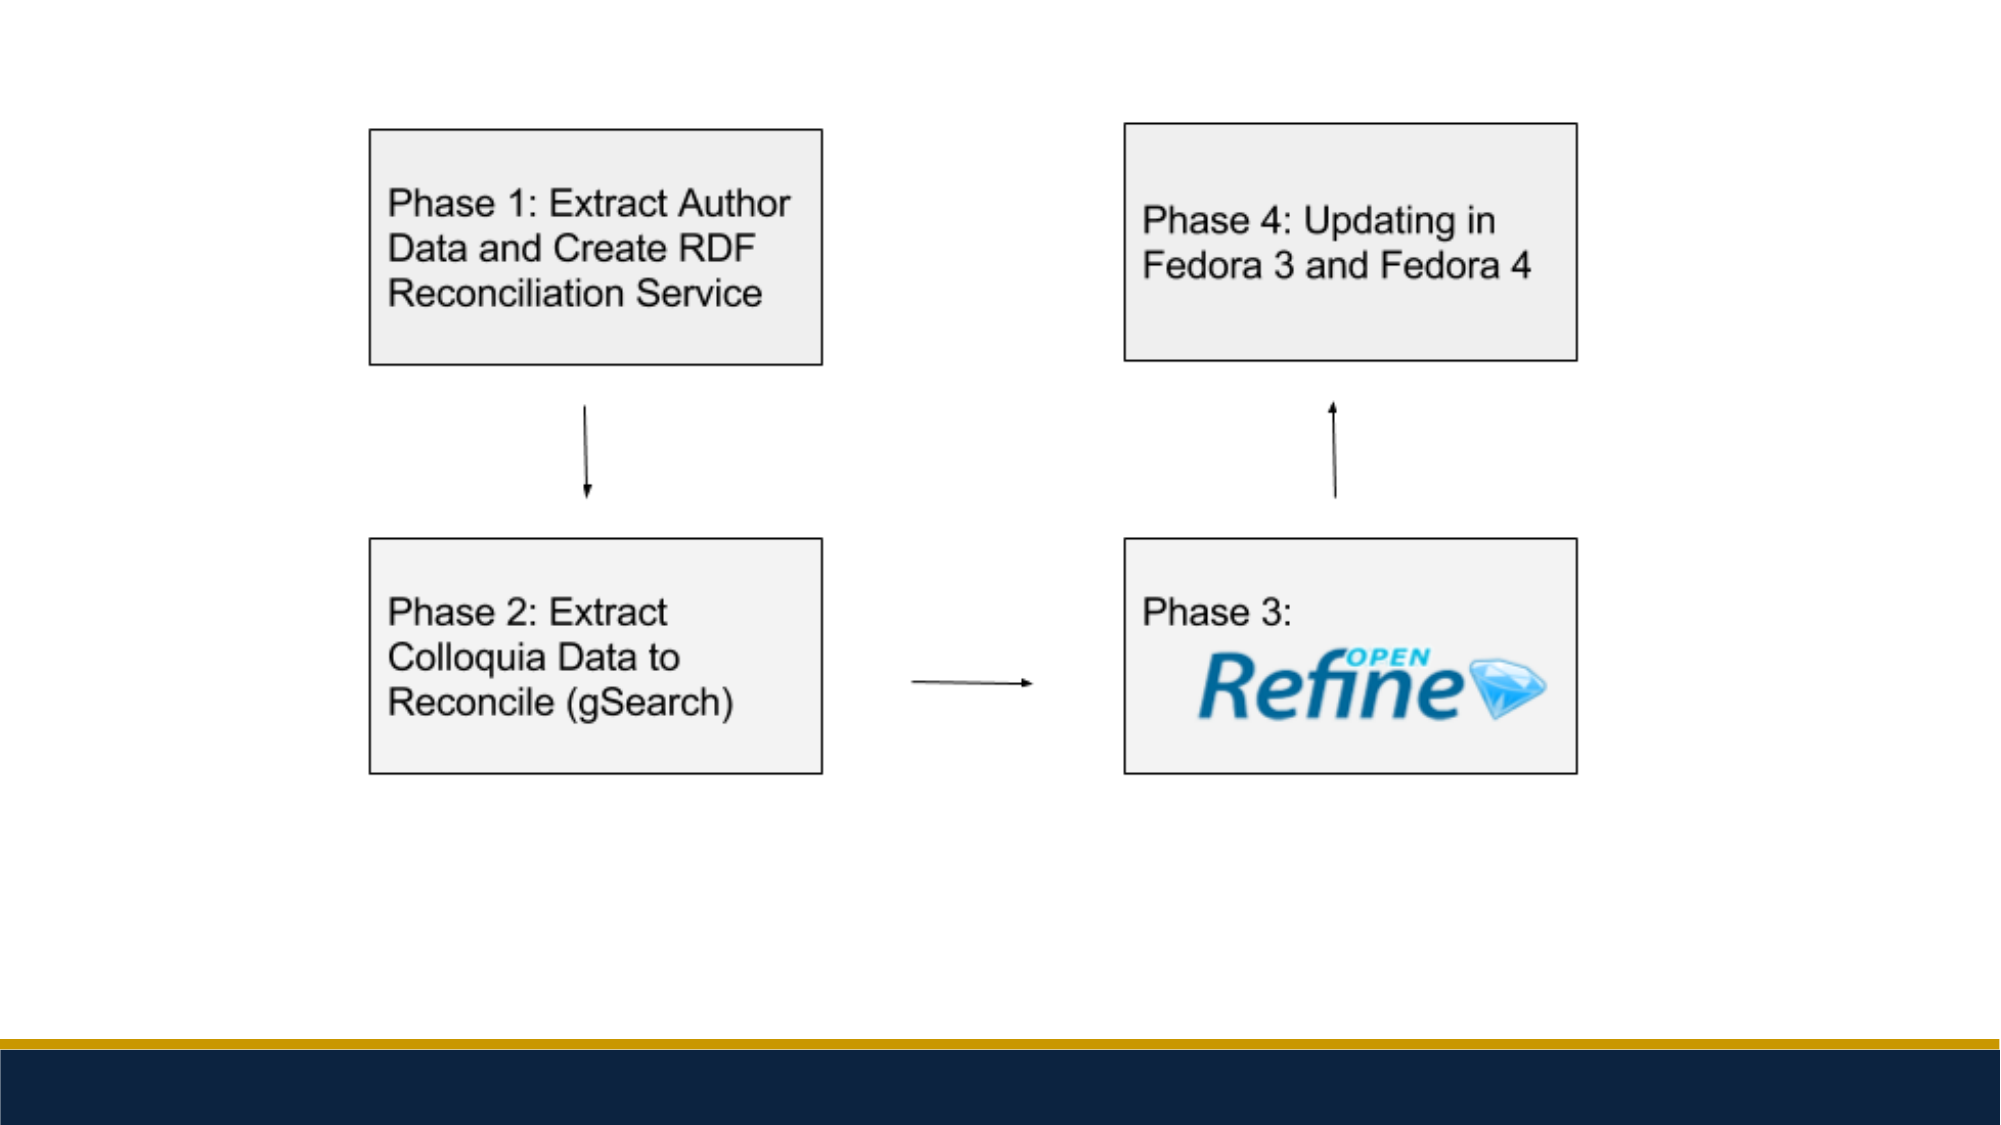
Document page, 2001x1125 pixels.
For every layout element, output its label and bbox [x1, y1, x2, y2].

picture [258, 50, 1742, 840]
